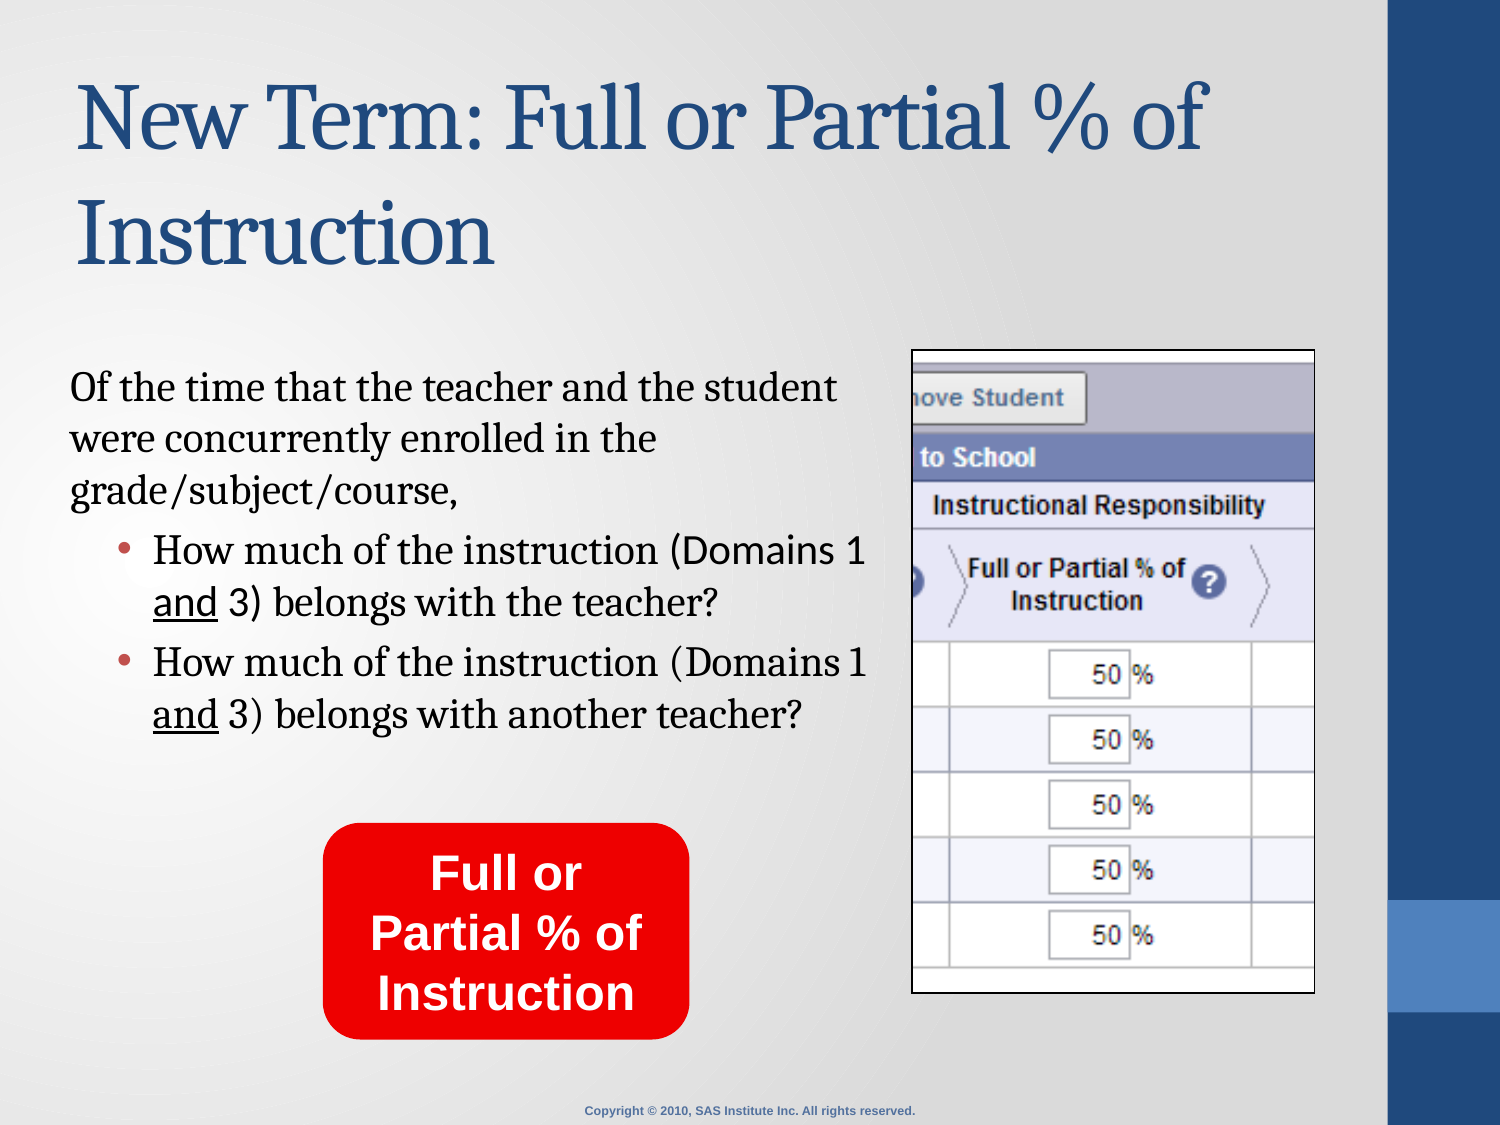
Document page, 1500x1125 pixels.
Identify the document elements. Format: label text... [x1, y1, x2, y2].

text_box Full or Partial % of Instruction [343, 832, 669, 1028]
picture [911, 350, 1315, 993]
text_box [322, 822, 690, 1040]
list Of the time that the teacher and the student were concurrently enrolled in the grade/subject/course, How much of the instruction (Domains 1 and 3) belongs with the teacher? How much of the instruction (Domains 1 and 3) belongs with another teacher? [37, 350, 886, 802]
title New Term: Full or Partial % of Instruction [60, 75, 1405, 263]
